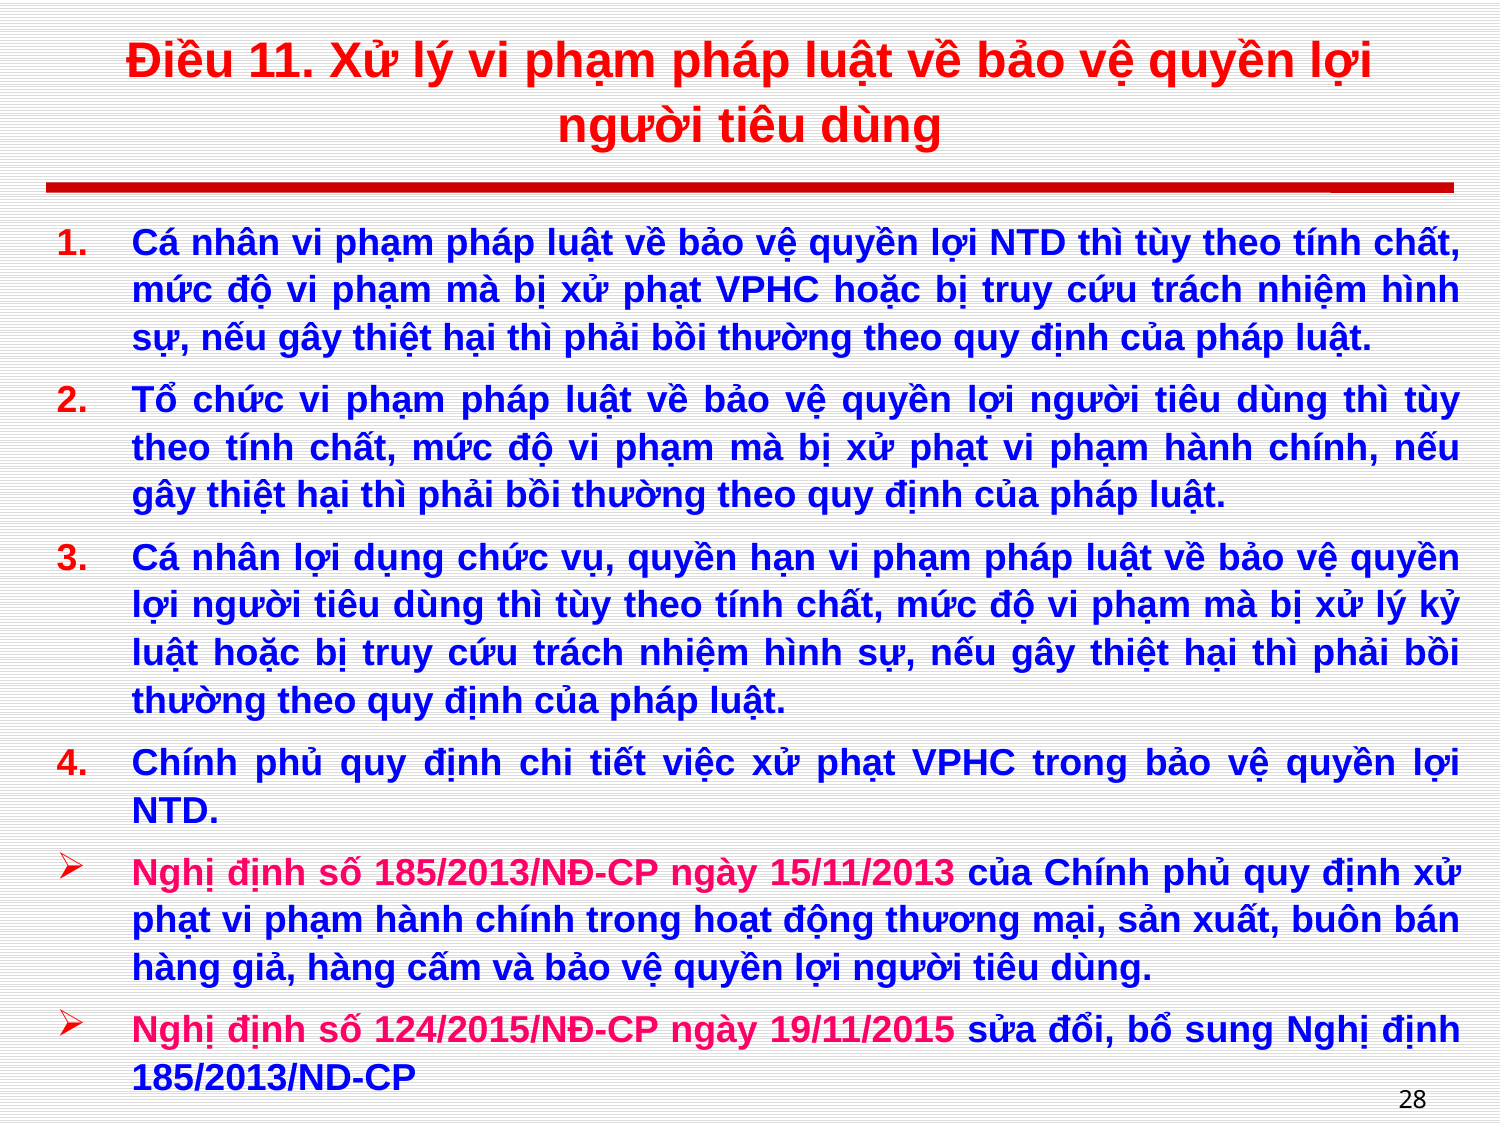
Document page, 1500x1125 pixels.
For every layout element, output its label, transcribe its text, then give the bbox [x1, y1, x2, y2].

text_box Cá nhân vi phạm pháp luật về bảo vệ quyền lợi NTD thì tùy theo tính chất, mức độ vi phạm mà bị xử phạt VPHC hoặc bị truy cứu trách nhiệm hình sự, nếu gây thiệt hại thì phải bồi thường theo quy định của pháp luật. Tổ chức vi phạm pháp luật về bảo vệ quyền lợi người tiêu dùng thì tùy theo tính chất, mức độ vi phạm mà bị xử phạt vi phạm hành chính, nếu gây thiệt hại thì phải bồi thường theo quy định của pháp luật. Cá nhân lợi dụng chức vụ, quyền hạn vi phạm pháp luật về bảo vệ quyền lợi người tiêu dùng thì tùy theo tính chất, mức độ vi phạm mà bị xử lý kỷ luật hoặc bị truy cứu trách nhiệm hình sự, nếu gây thiệt hại thì phải bồi thường theo quy định của pháp luật. Chính phủ quy định chi tiết việc xử phạt VPHC trong bảo vệ quyền lợi NTD. Nghị định số 185/2013/NĐ-CP ngày 15/11/2013 của Chính phủ quy định xử phạt vi phạm hành chính trong hoạt động thương mại, sản xuất, buôn bán hàng giả, hàng cấm và bảo vệ quyền lợi người tiêu dùng. Nghị định số 124/2015/NĐ-CP ngày 19/11/2015 sửa đổi, bổ sung Nghị định 185/2013/ND-CP [23, 199, 1477, 1088]
title Điều 11. Xử lý vi phạm pháp luật về bảo vệ quyền lợi người tiêu dùng [38, 24, 1463, 150]
